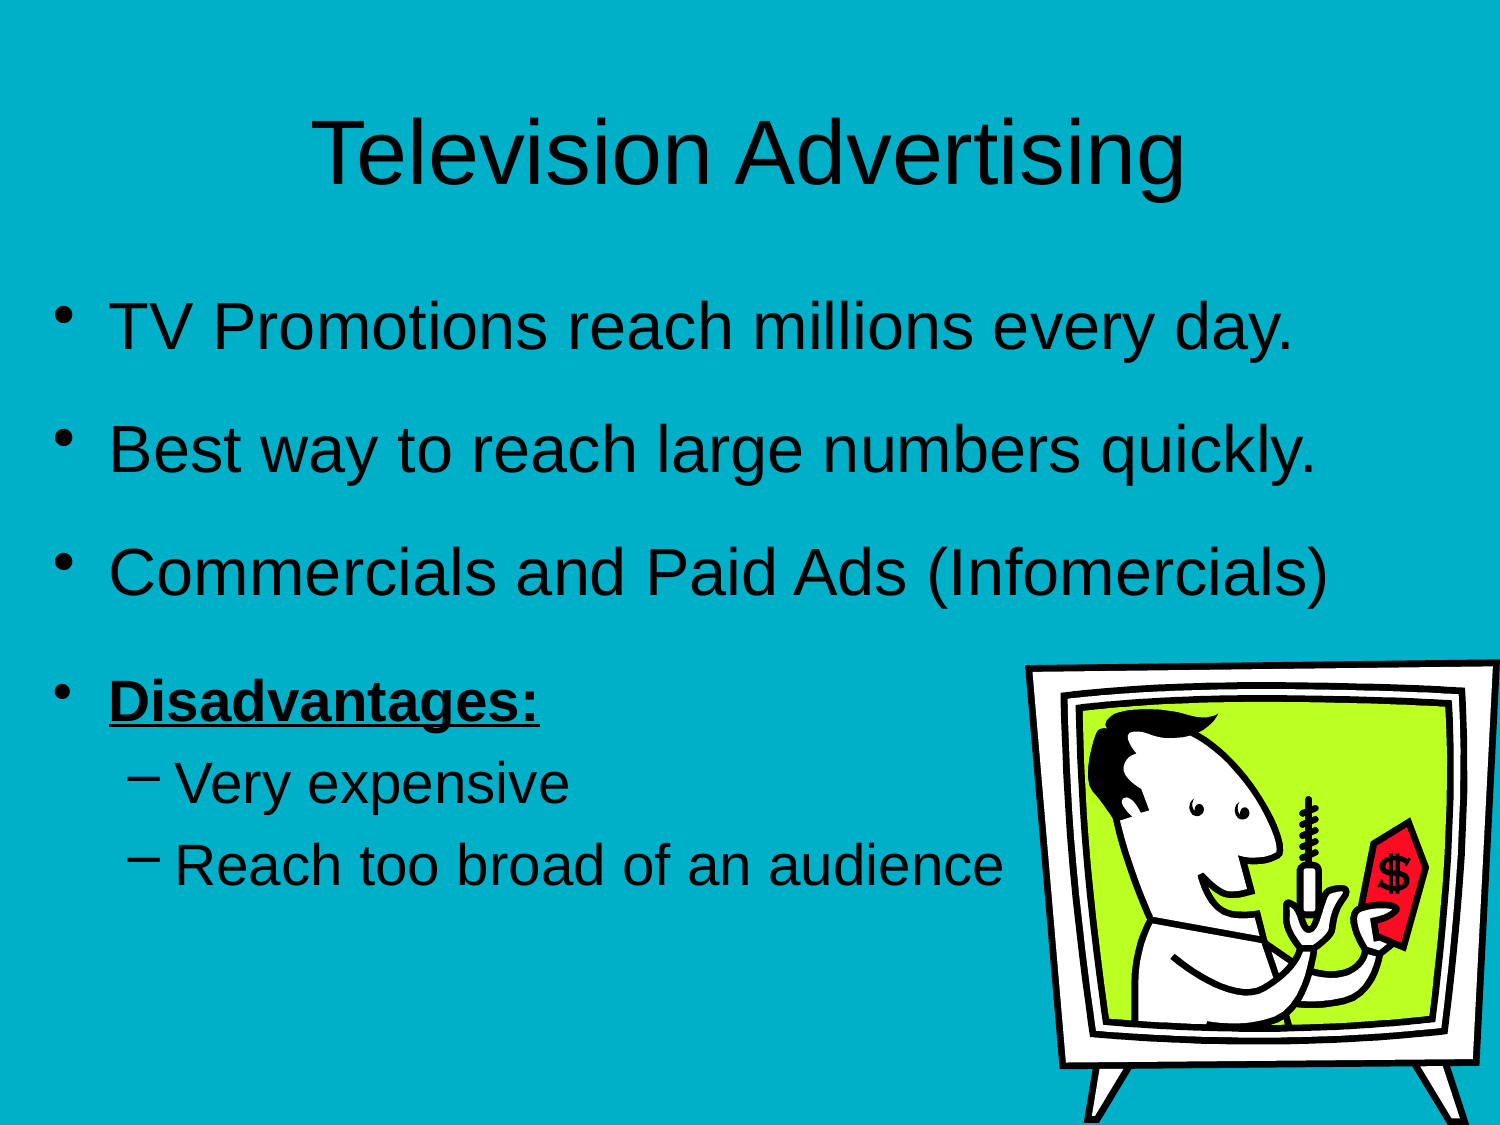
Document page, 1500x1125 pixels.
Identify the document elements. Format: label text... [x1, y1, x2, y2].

list TV Promotions reach millions every day. Best way to reach large numbers quickly. Commercials and Paid Ads (Infomercials) Disadvantages: Very expensive Reach too broad of an audience [37, 274, 1463, 1001]
picture [1024, 659, 1500, 1125]
title Television Advertising [74, 44, 1426, 251]
